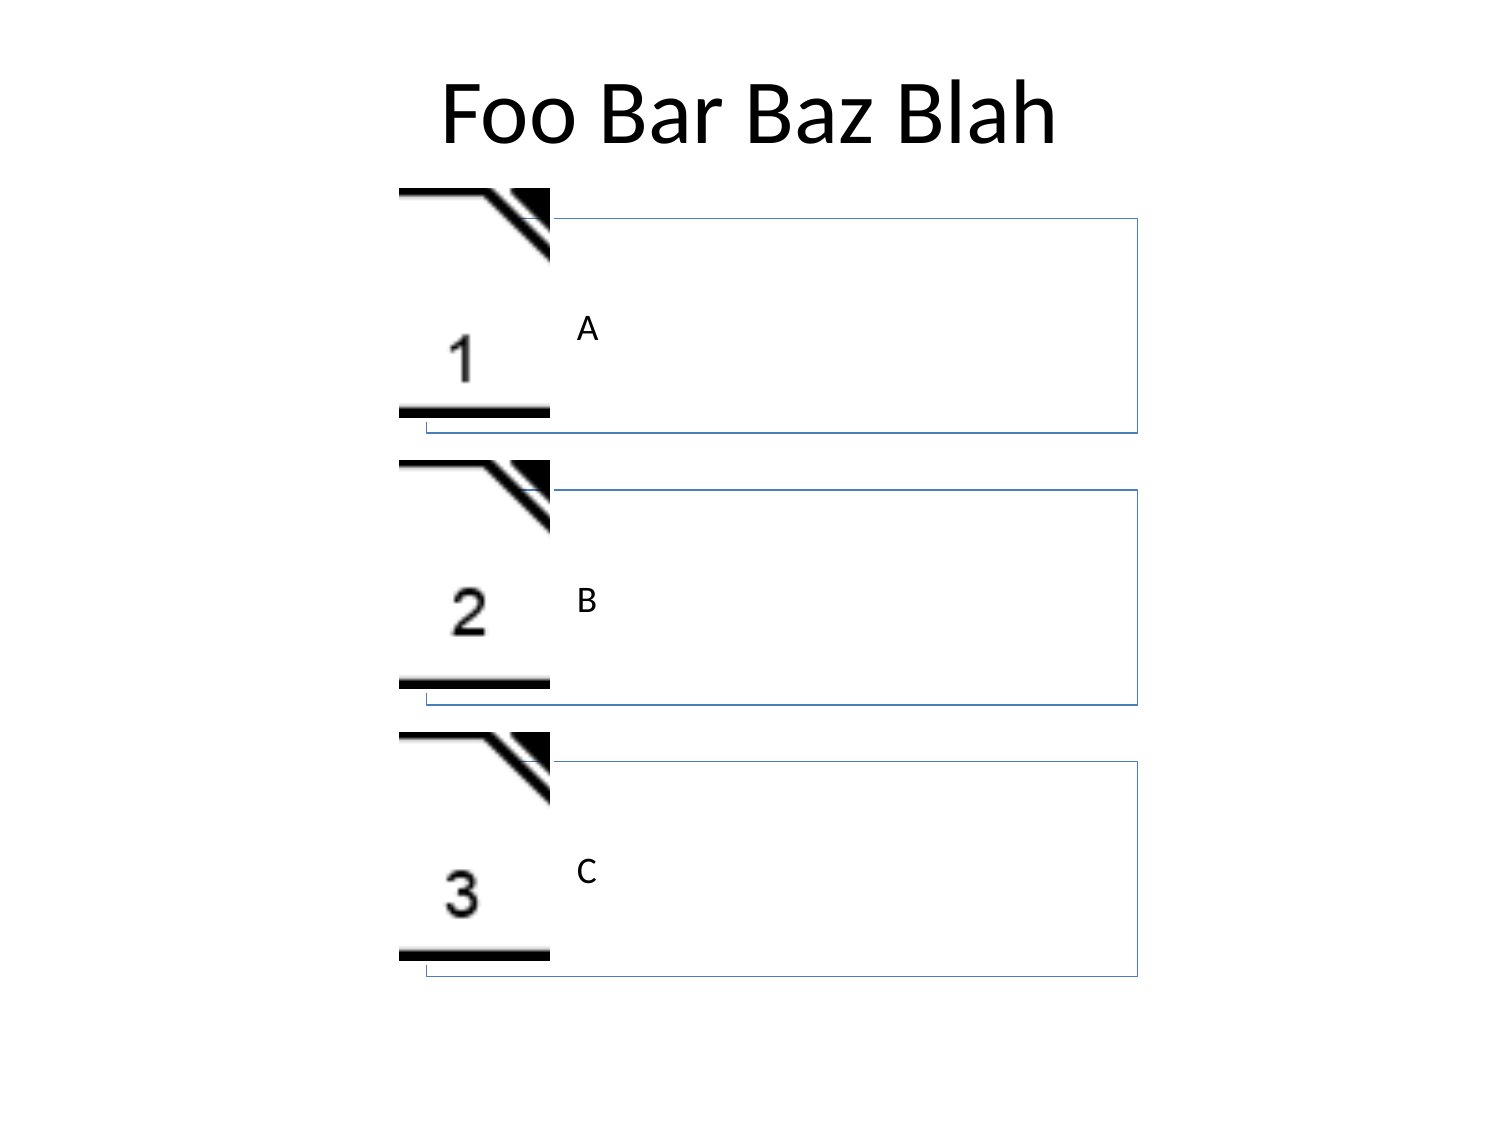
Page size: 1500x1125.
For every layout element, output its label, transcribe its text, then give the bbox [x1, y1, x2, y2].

text_box Foo Bar Baz Blah [425, 44, 1075, 135]
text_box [396, 136, 1398, 1026]
